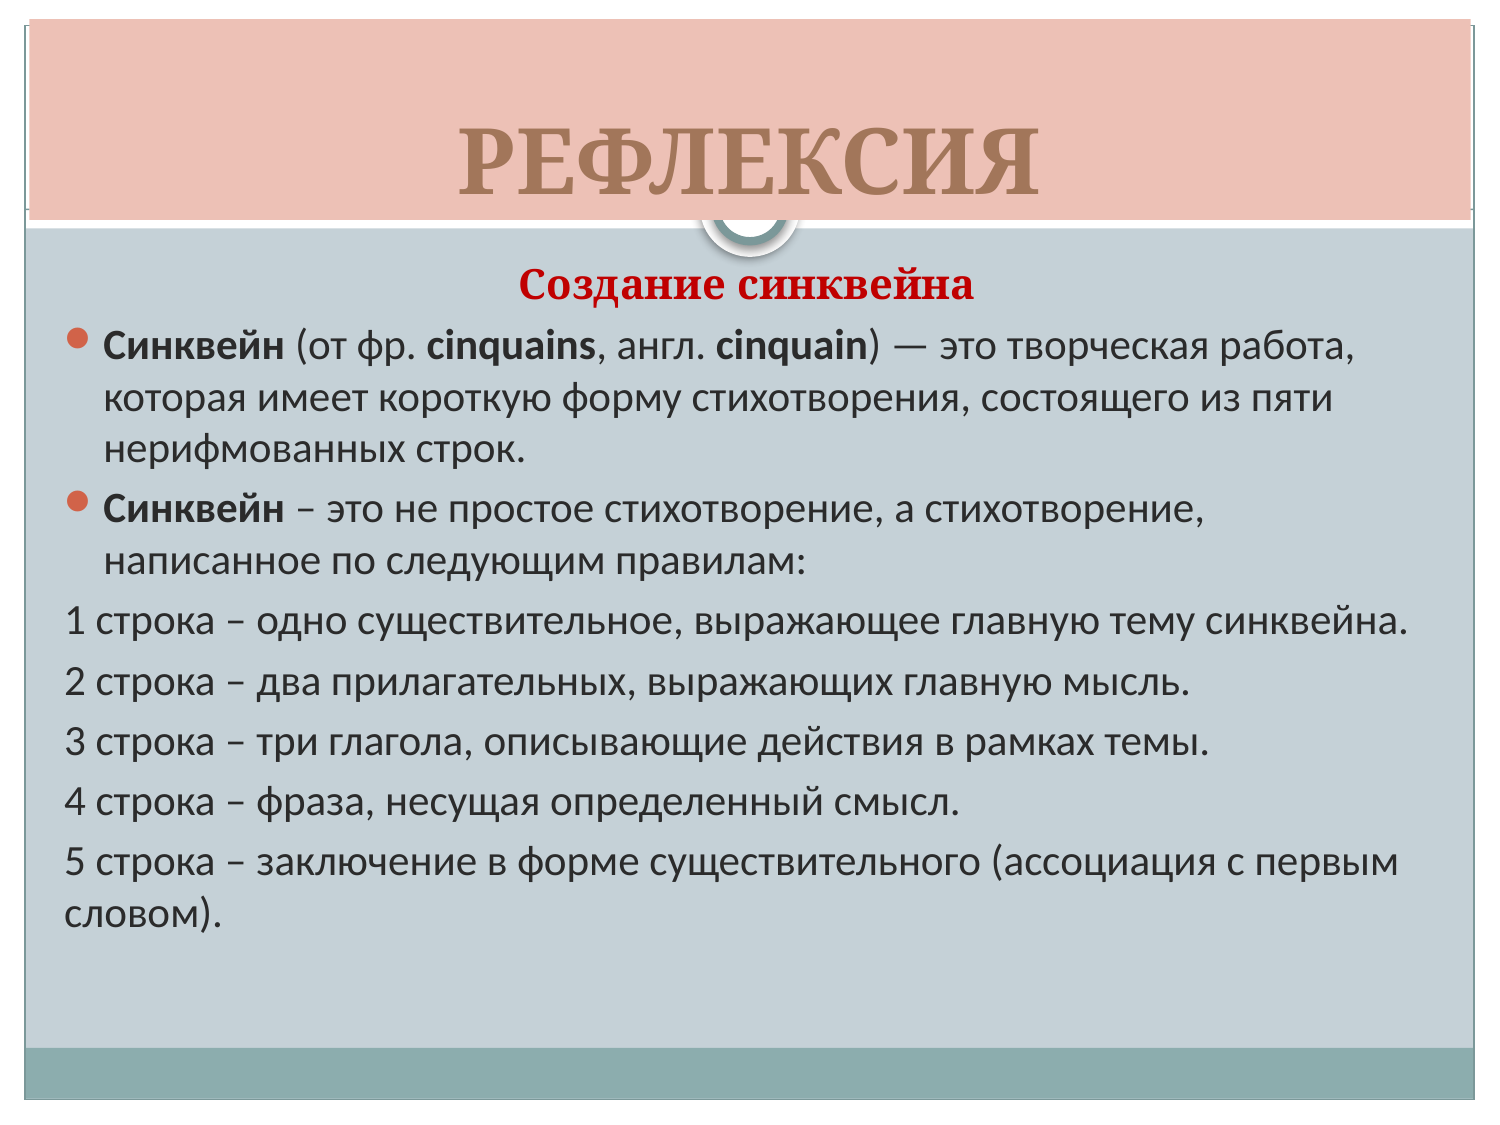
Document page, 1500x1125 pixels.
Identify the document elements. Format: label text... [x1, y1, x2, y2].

title Рефлексия [29, 19, 1471, 220]
list Создание синквейна Синквейн (от фр. cinquains, англ. cinquain) — это творческая работа, которая имеет короткую форму стихотворения, состоящего из пяти нерифмованных строк. Синквейн – это не простое стихотворение, а стихотворение, написанное по следующим правилам: 1 строка – одно существительное, выражающее главную тему cинквейна. 2 строка – два прилагательных, выражающих главную мысль. 3 строка – три глагола, описывающие действия в рамках темы. 4 строка – фраза, несущая определенный смысл. 5 строка – заключение в форме существительного (ассоциация с первым словом). [49, 250, 1445, 1001]
